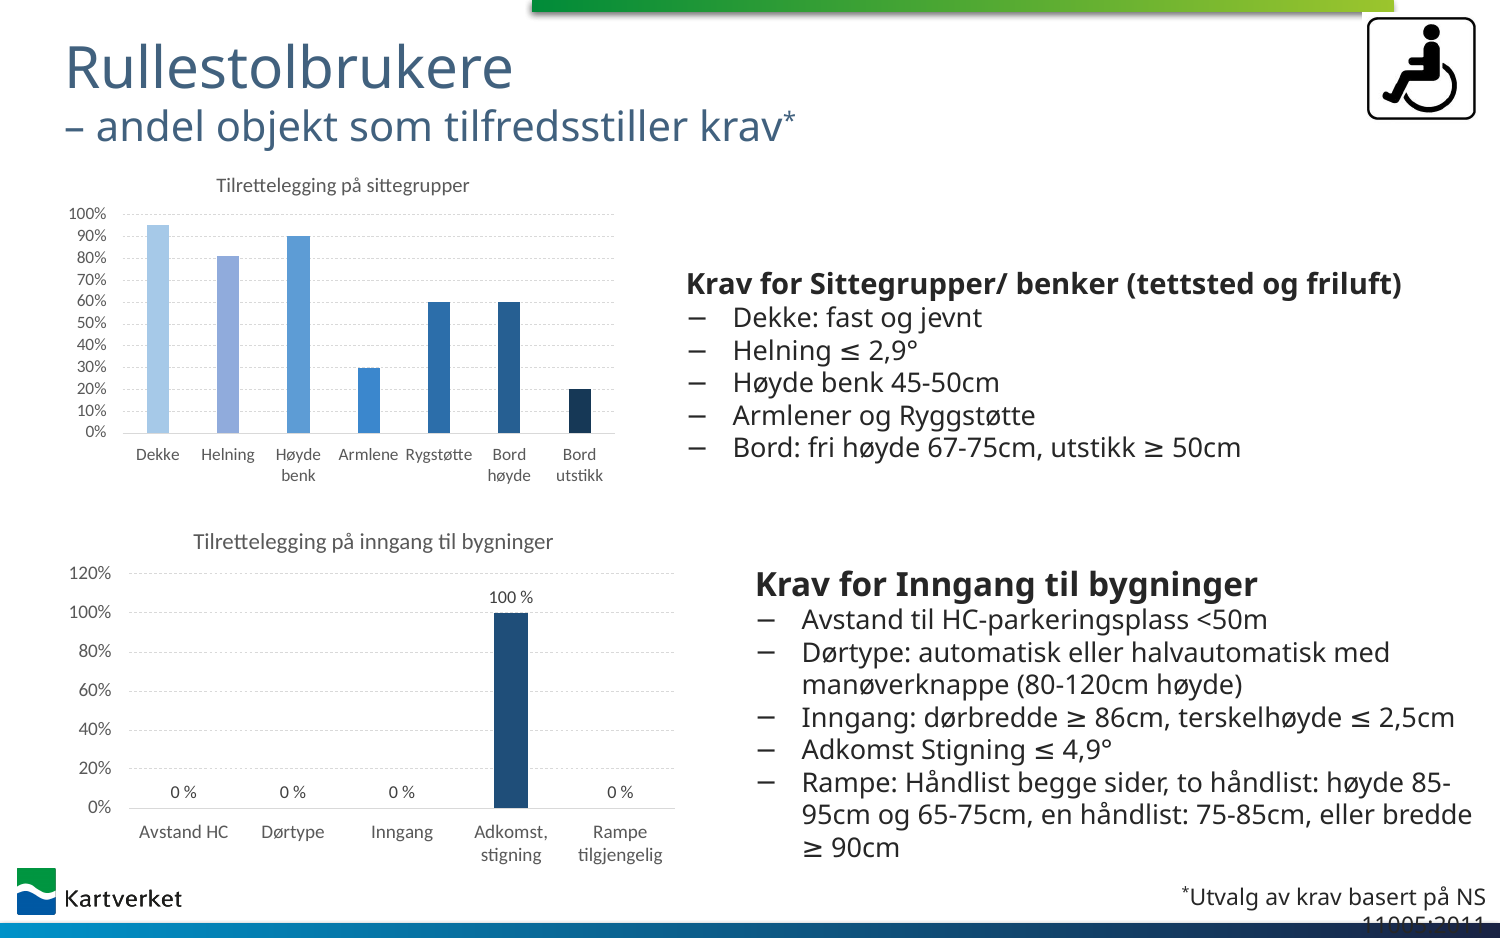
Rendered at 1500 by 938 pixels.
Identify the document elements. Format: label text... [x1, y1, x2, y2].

picture [62, 520, 686, 874]
text_box Krav for Inngang til bygninger Avstand til HC-parkeringsplass <50m Dørtype: automatisk eller halvautomatisk med manøverknappe (80-120cm høyde) Inngang: dørbredde ≥ 86cm, terskelhøyde ≤ 2,5cm Adkomst Stigning ≤ 4,9° Rampe: Håndlist begge sider, to håndlist: høyde 85-95cm og 65-75cm, en håndlist: 75-85cm, eller bredde ≥ 90cm [740, 555, 1491, 870]
picture [62, 166, 625, 492]
text_box Krav for Sittegrupper/ benker (tettsted og friluft) Dekke: fast og jevnt Helning ≤ 2,9° Høyde benk 45-50cm Armlener og Ryggstøtte Bord: fri høyde 67-75cm, utstikk ≥ 50cm [670, 258, 1418, 471]
text_box Rullestolbrukere – andel objekt som tilfredsstiller krav* [49, 25, 1431, 158]
picture [1362, 12, 1481, 126]
text_box *Utvalg av krav basert på NS 11005:2011 [1068, 873, 1500, 938]
